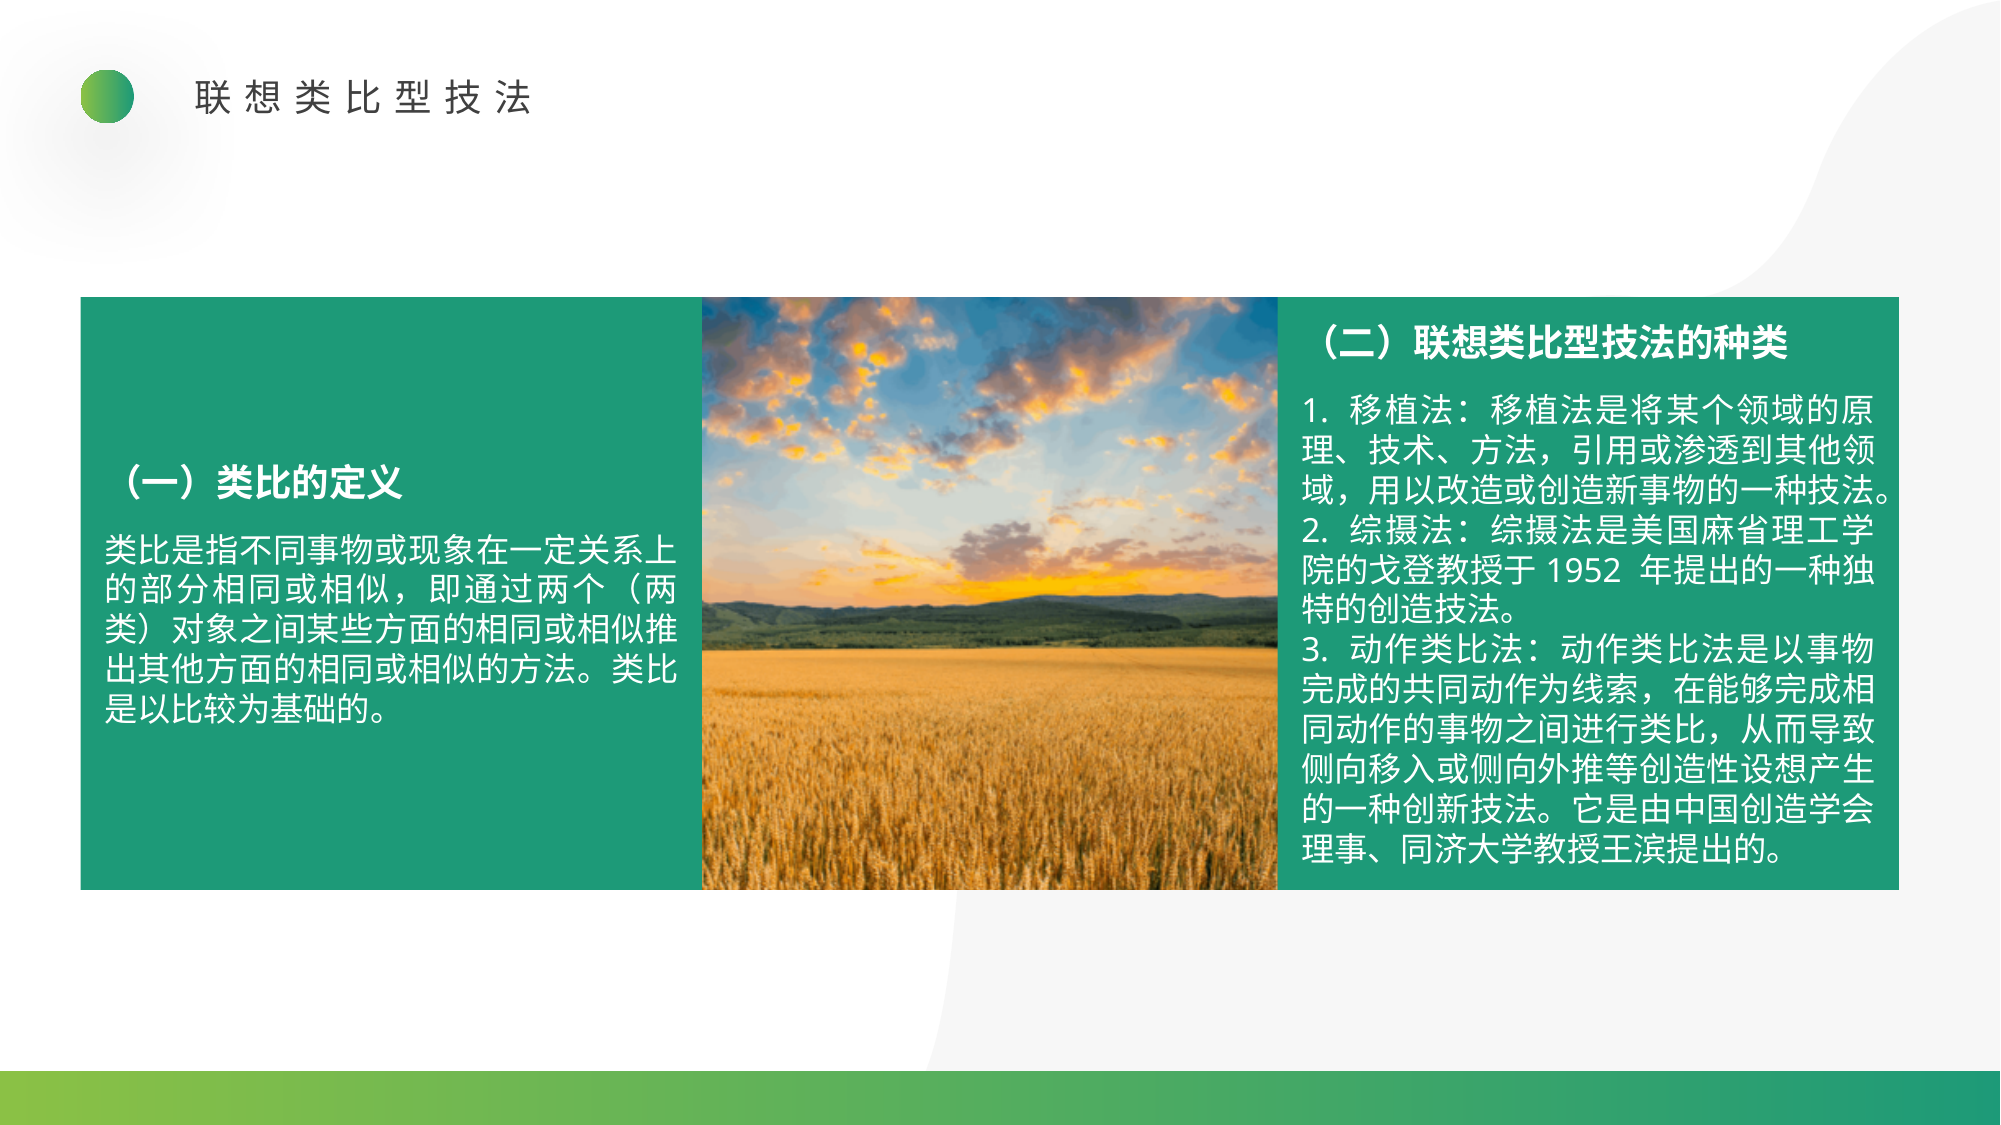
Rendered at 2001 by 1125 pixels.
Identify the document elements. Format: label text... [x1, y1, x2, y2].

text_box 联想类比型技法 [179, 66, 867, 127]
text_box （二）联想类比型技法的种类 1. 移植法：移植法是将某个领域的原理、技术、方法，引用或渗透到其他领域，用以改造或创造新事物的一种技法。 2. 综摄法：综摄法是美国麻省理工学院的戈登教授于1952 年提出的一种独特的创造技法。 3. 动作类比法：动作类比法是以事物完成的共同动作为线索，在能够完成相同动作的事物之间进行类比，从而导致侧向移入或侧向外推等创造性设想产生的一种创新技法。它是由中国创造学会理事、同济大学教授王滨提出的。 [1277, 296, 1900, 891]
text_box （一）类比的定义 类比是指不同事物或现象在一定关系上的部分相同或相似，即通过两个（两类）对象之间某些方面的相同或相似推出其他方面的相同或相似的方法。类比是以比较为基础的。 [80, 296, 703, 891]
picture [673, 297, 1322, 890]
